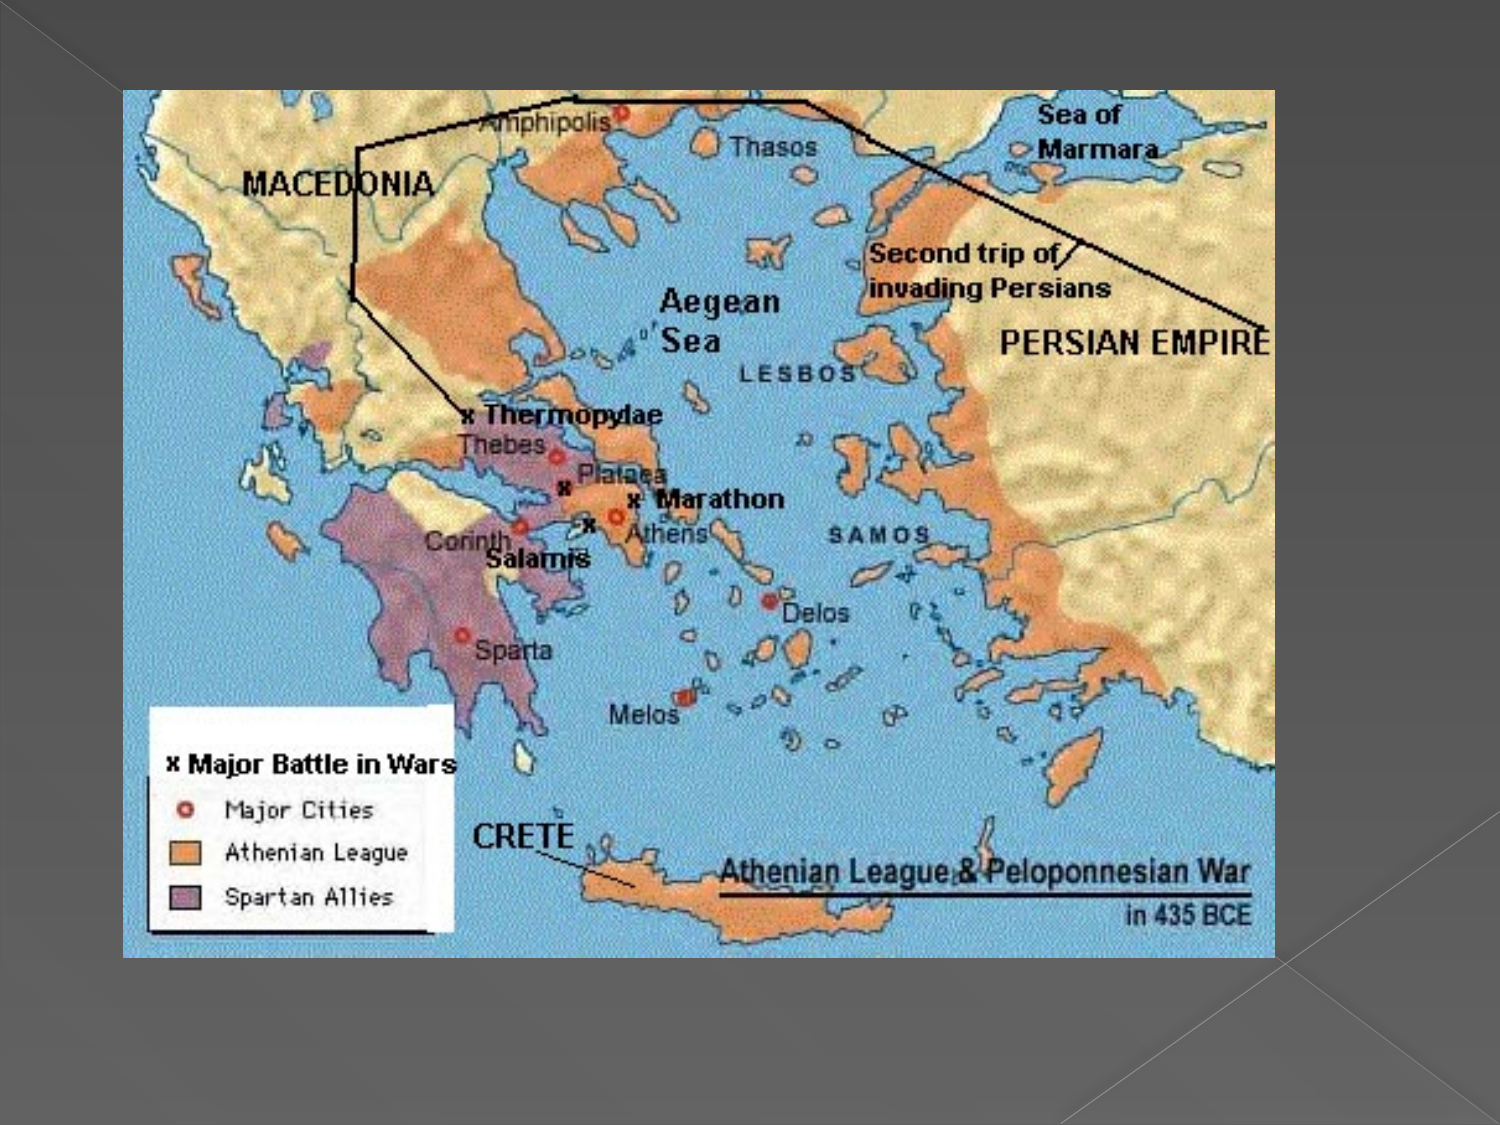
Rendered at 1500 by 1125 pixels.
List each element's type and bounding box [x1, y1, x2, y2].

list [123, 90, 1276, 958]
